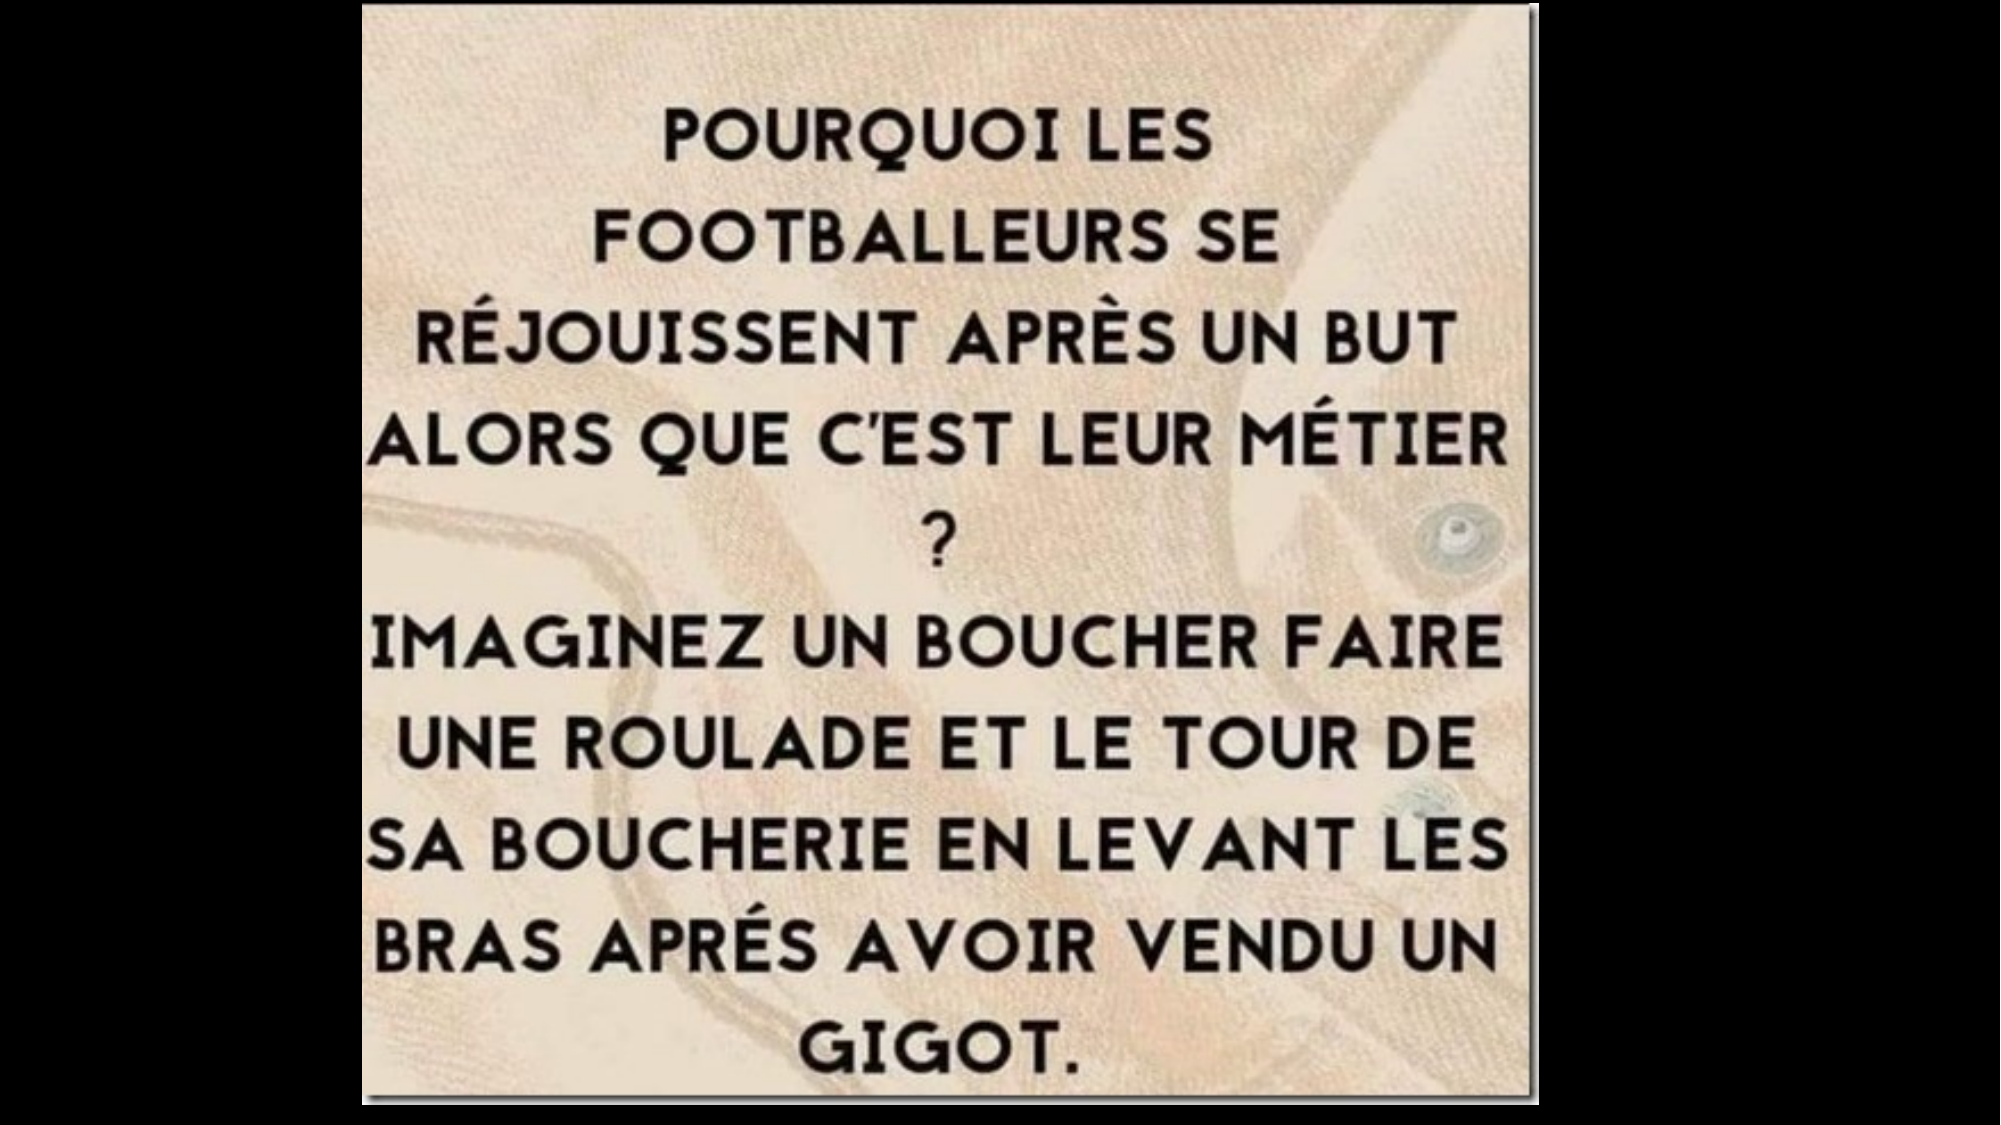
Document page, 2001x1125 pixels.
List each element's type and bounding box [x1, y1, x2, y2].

list [362, 3, 1539, 1106]
